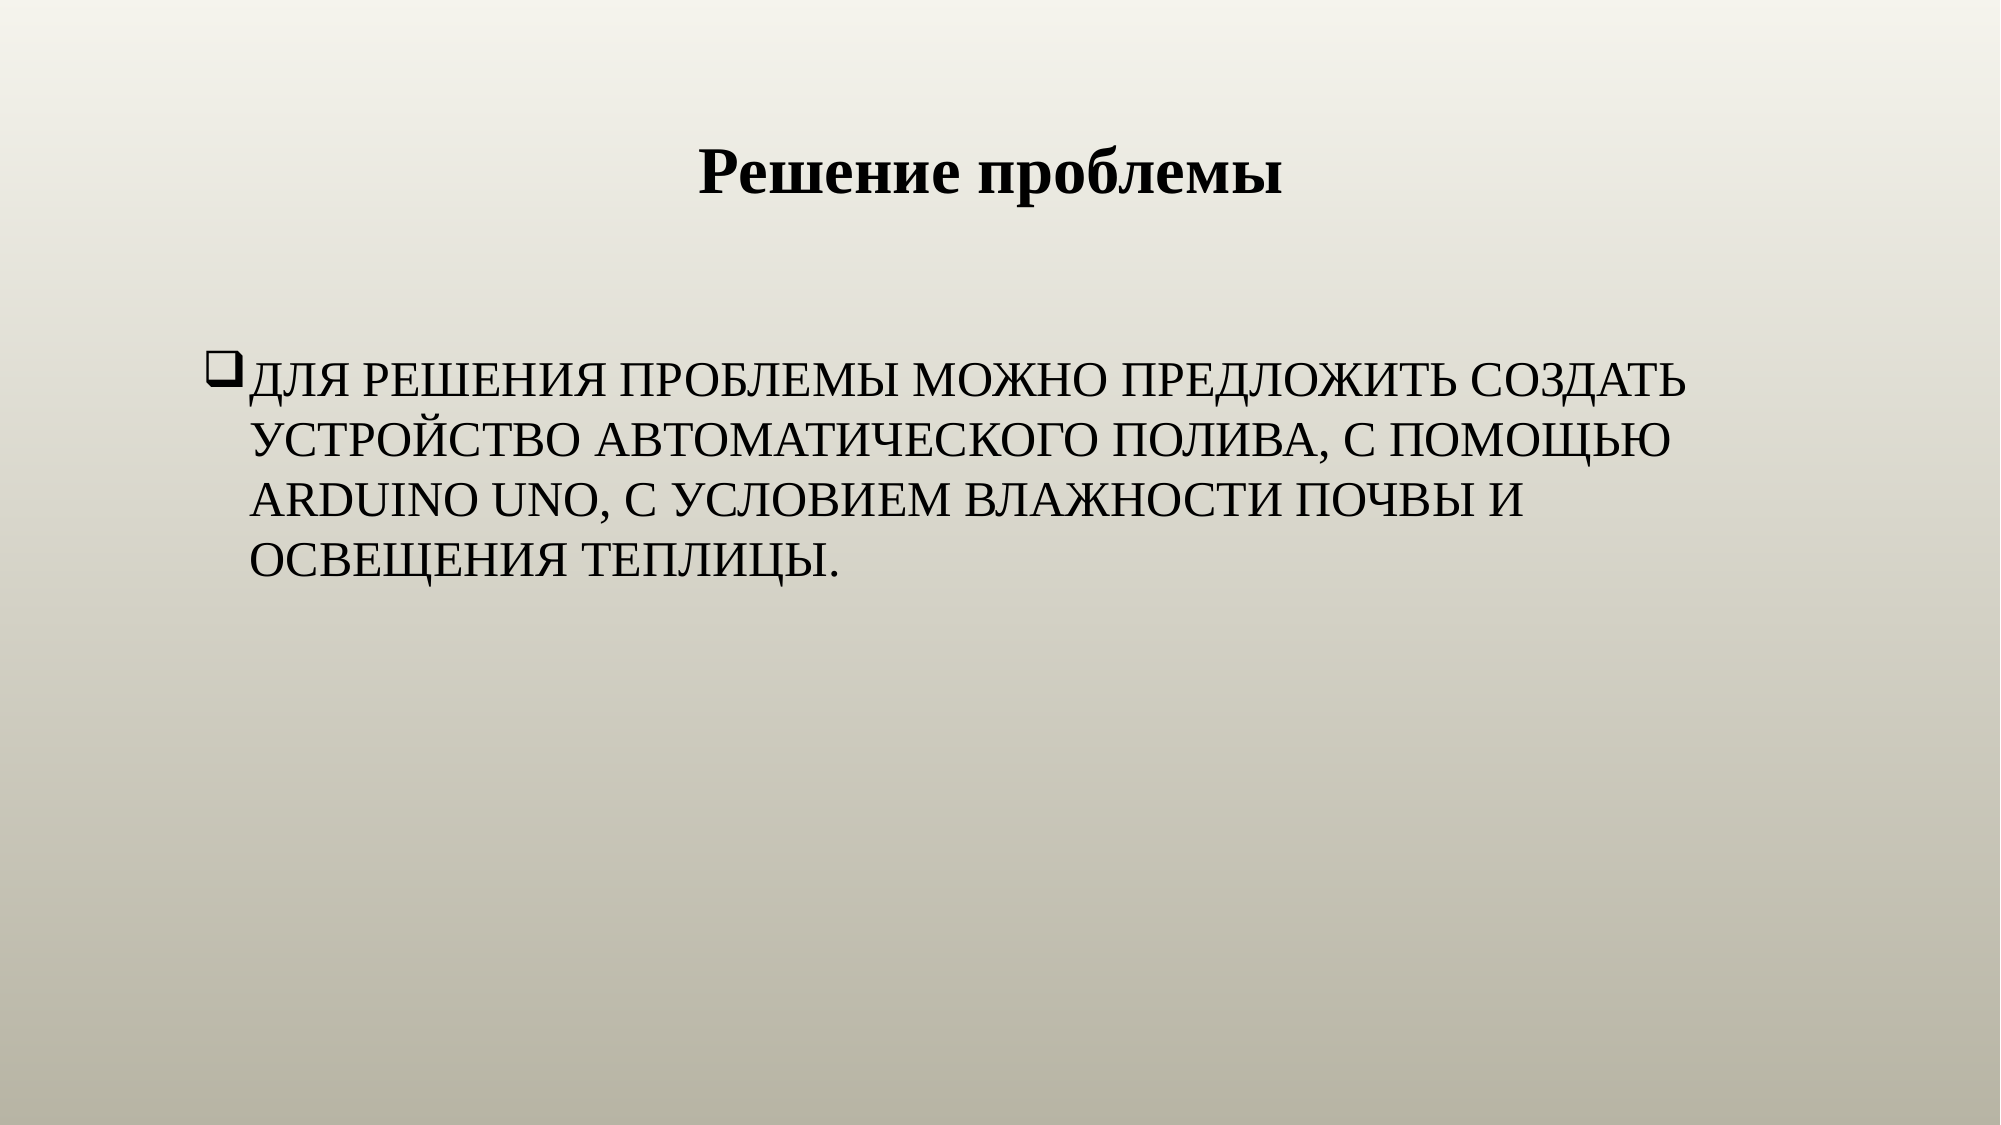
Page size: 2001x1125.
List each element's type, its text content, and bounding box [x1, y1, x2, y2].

list Для решения проблемы можно предложить создать устройство автоматического полива, с помощью arduino uno, с условием влажности почвы и освещения теплицы. [187, 308, 1813, 624]
title Решение проблемы [187, 99, 1813, 234]
